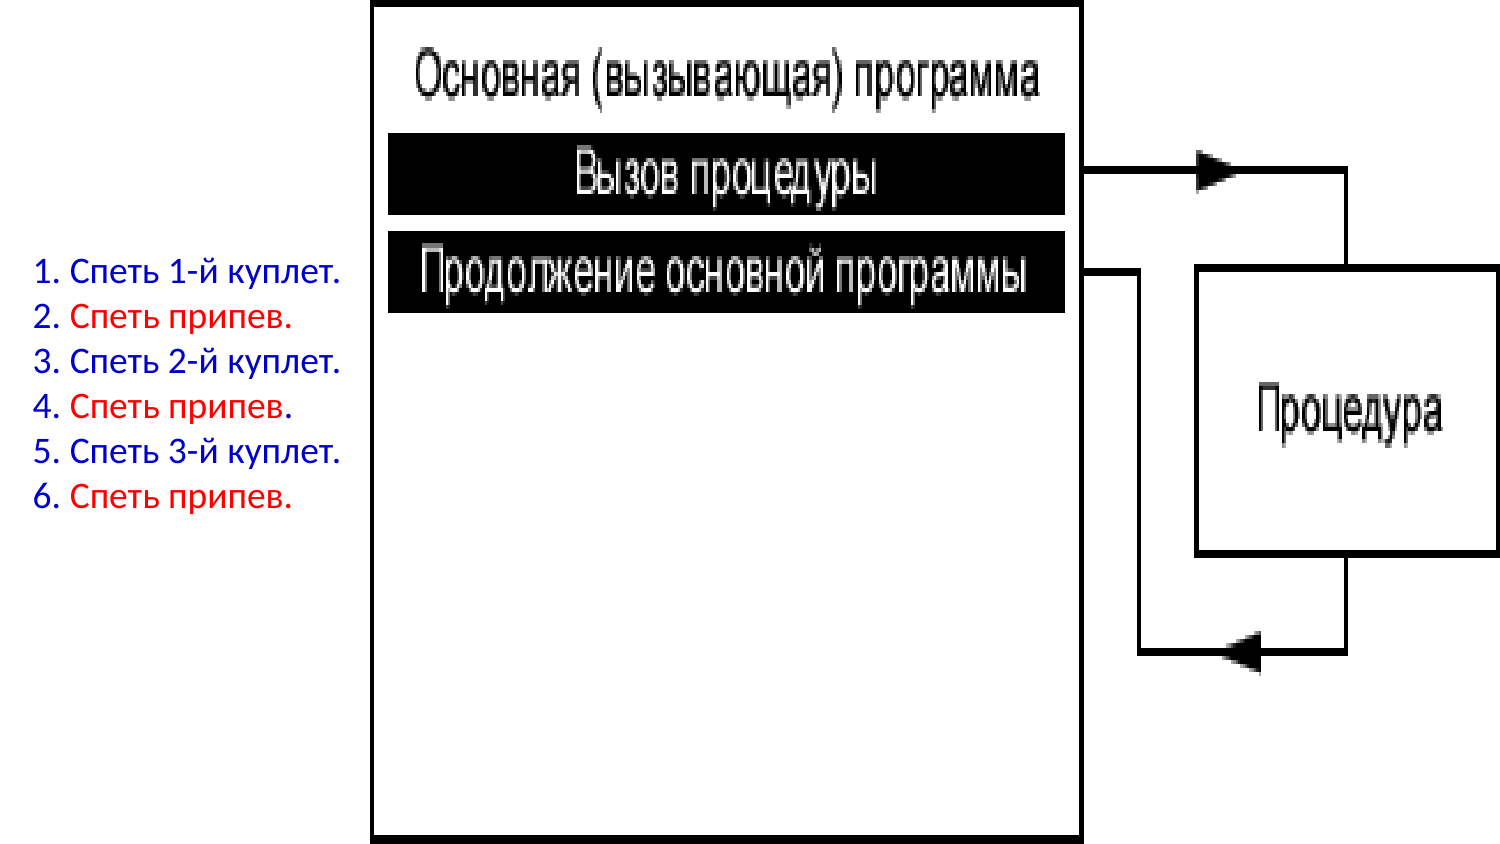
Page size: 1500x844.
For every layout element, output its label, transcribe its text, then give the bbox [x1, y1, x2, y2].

picture [369, 0, 1500, 844]
text_box 1. Спеть 1-й куплет. 2. Спеть припев. 3. Спеть 2-й куплет. 4. Спеть припев. 5. Спеть 3-й куплет. 6. Спеть припев. [17, 178, 364, 549]
